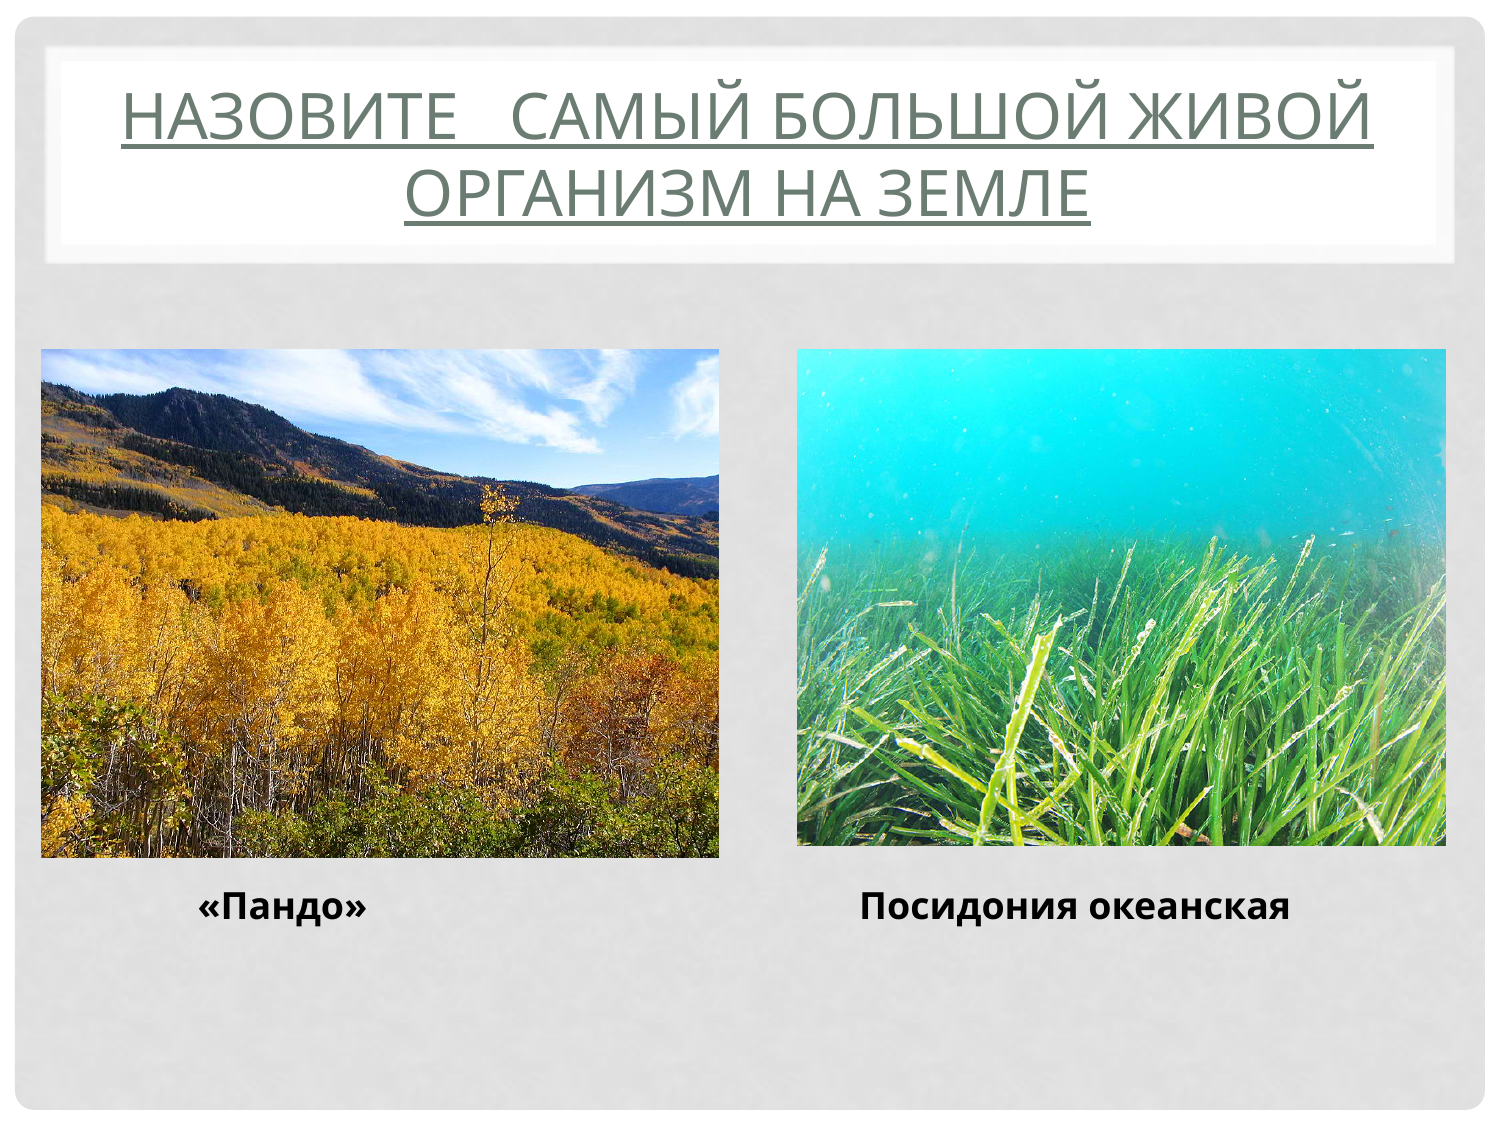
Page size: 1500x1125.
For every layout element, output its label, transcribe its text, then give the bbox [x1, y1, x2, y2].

text_box Посидония океанская [844, 874, 1412, 935]
title Назовите самый большой живой организм на Земле [69, 66, 1425, 238]
text_box «Пандо» [183, 874, 550, 935]
picture [796, 349, 1446, 847]
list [40, 349, 719, 859]
